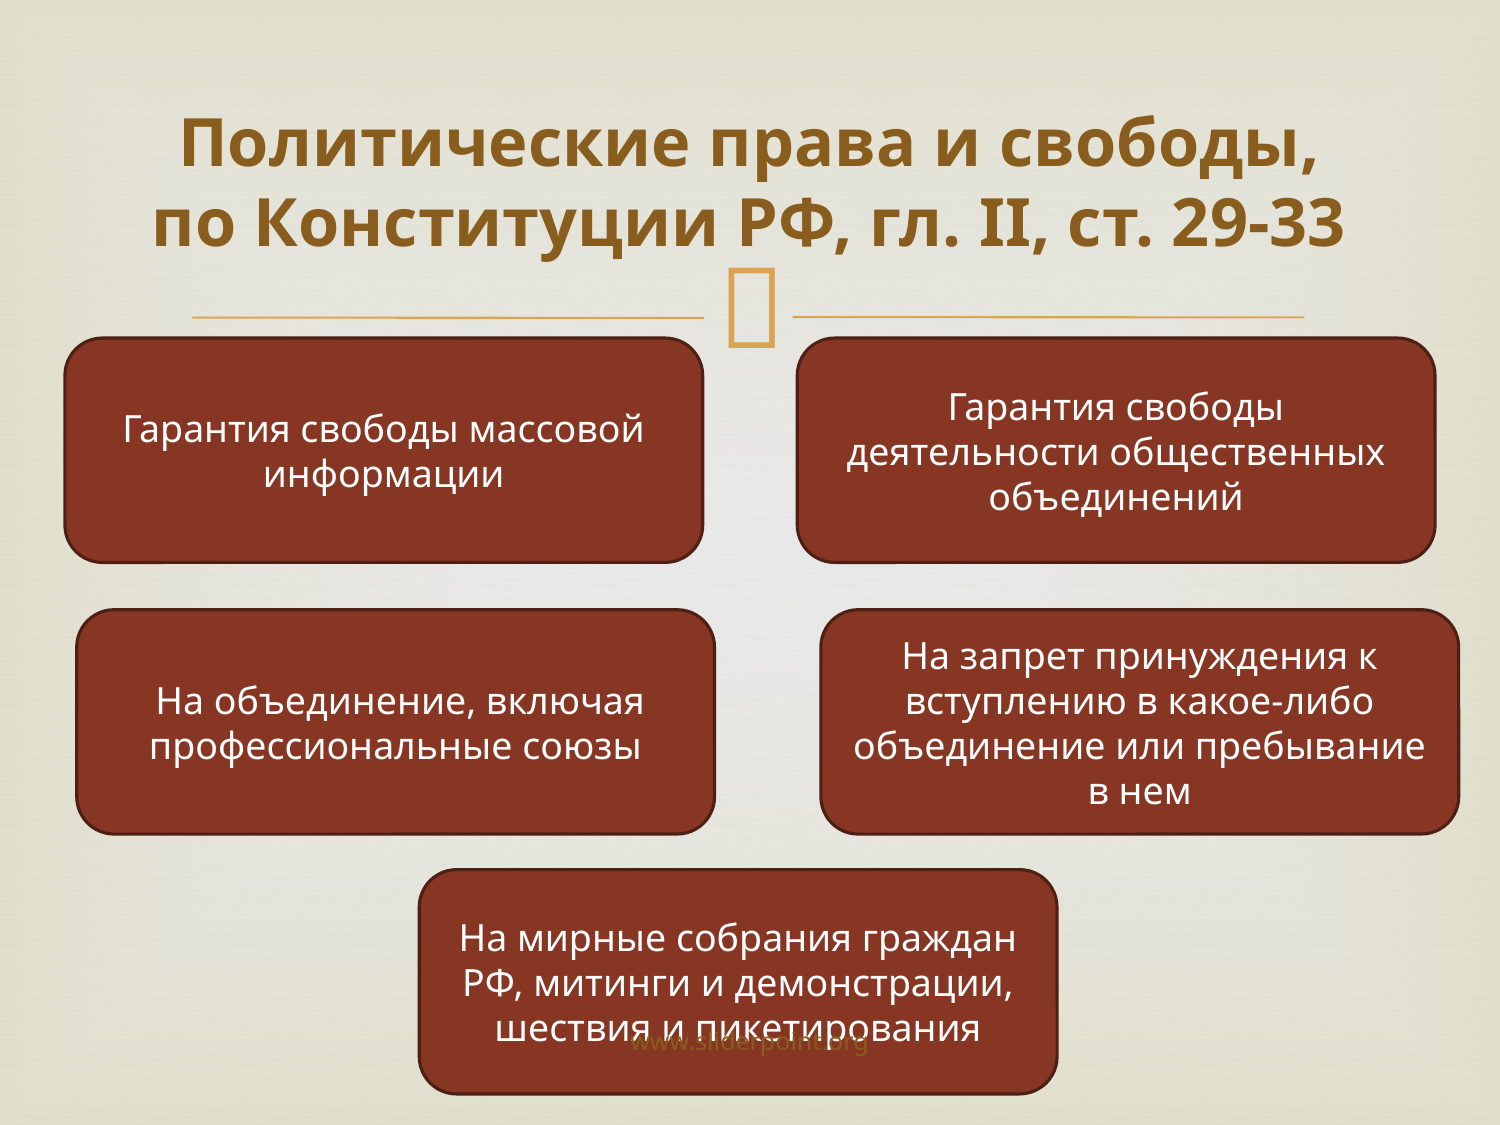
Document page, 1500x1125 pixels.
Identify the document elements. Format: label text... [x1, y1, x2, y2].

text_box Гарантия свободы деятельности общественных объединений [795, 336, 1437, 565]
title Политические права и свободы, по Конституции РФ, гл. II, ст. 29-33 [112, 93, 1386, 267]
footer www.sliderpoint.org [512, 1010, 988, 1071]
text_box Гарантия свободы массовой информации [63, 336, 705, 565]
text_box На запрет принуждения к вступлению в какое-либо объединение или пребывание в нем [819, 608, 1461, 836]
text_box На мирные собрания граждан РФ, митинги и демонстрации, шествия и пикетирования [417, 868, 1059, 1096]
text_box На объединение, включая профессиональные союзы [75, 608, 717, 836]
